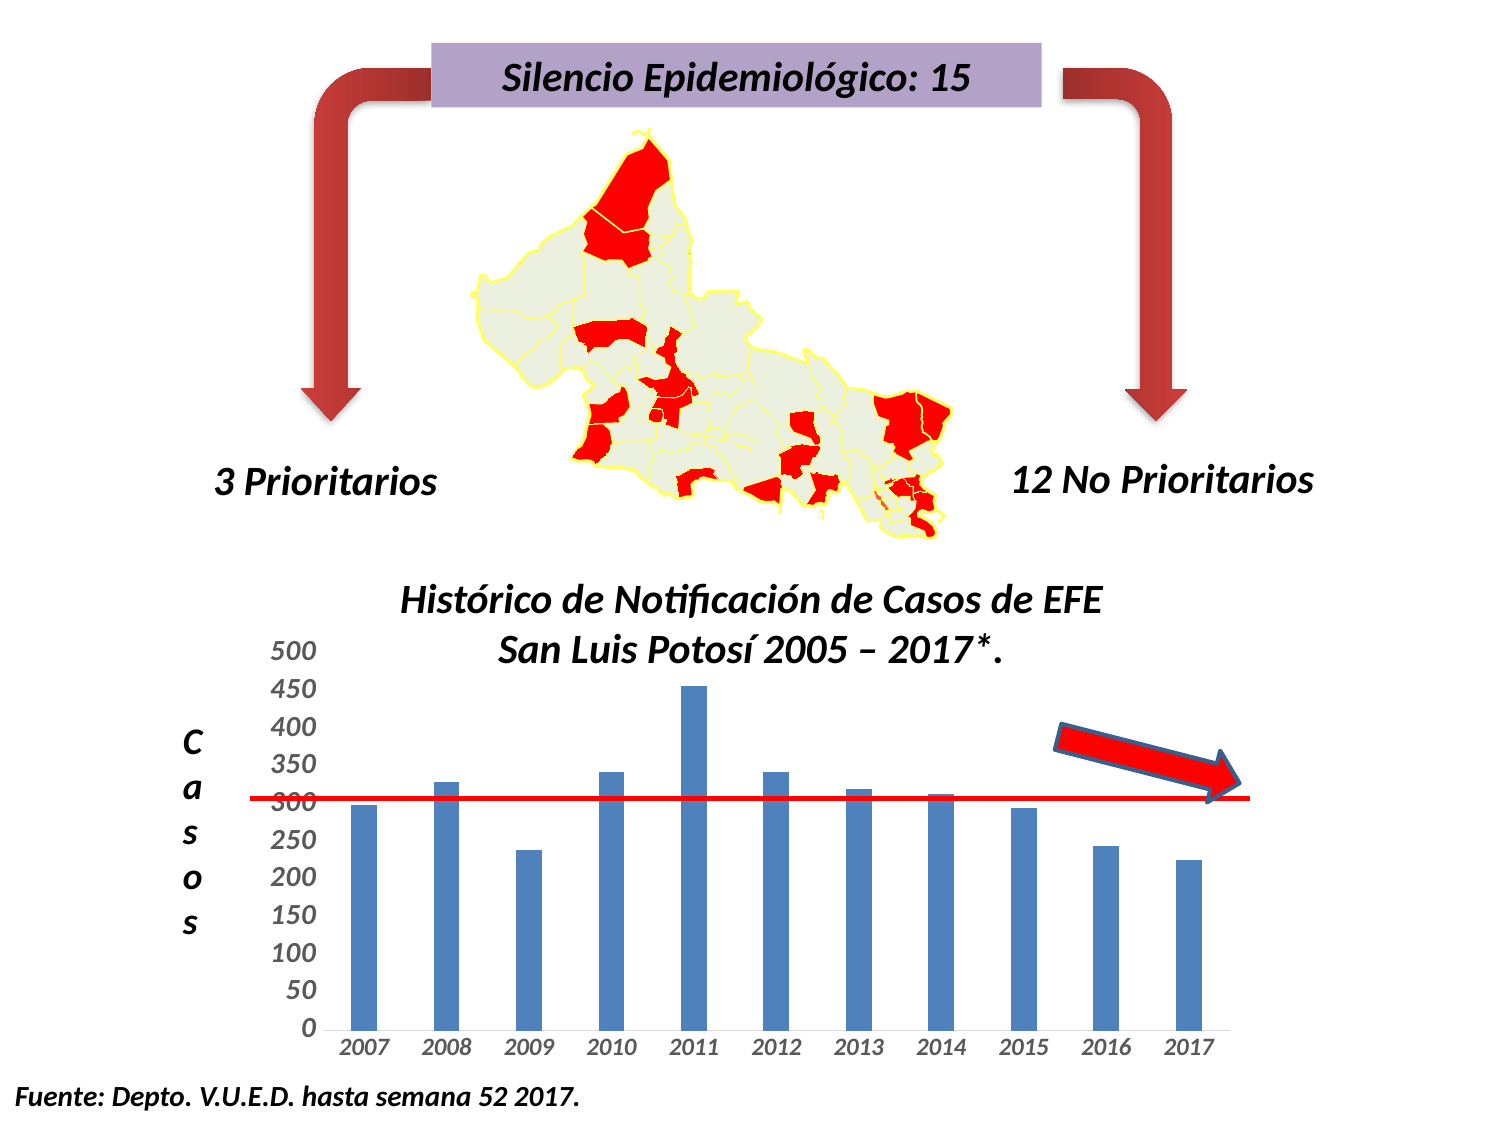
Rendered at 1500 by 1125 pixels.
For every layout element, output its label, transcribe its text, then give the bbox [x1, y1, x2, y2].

chart [249, 799, 1251, 1071]
text_box Fuente: Depto. V.U.E.D. hasta semana 52 2017. [0, 1070, 857, 1121]
text_box Histórico de Notificación de Casos de EFE San Luis Potosí 2005 – 2017*. [289, 567, 1214, 628]
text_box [159, 42, 1362, 559]
chart [249, 629, 1251, 798]
text_box Casos [182, 709, 195, 950]
